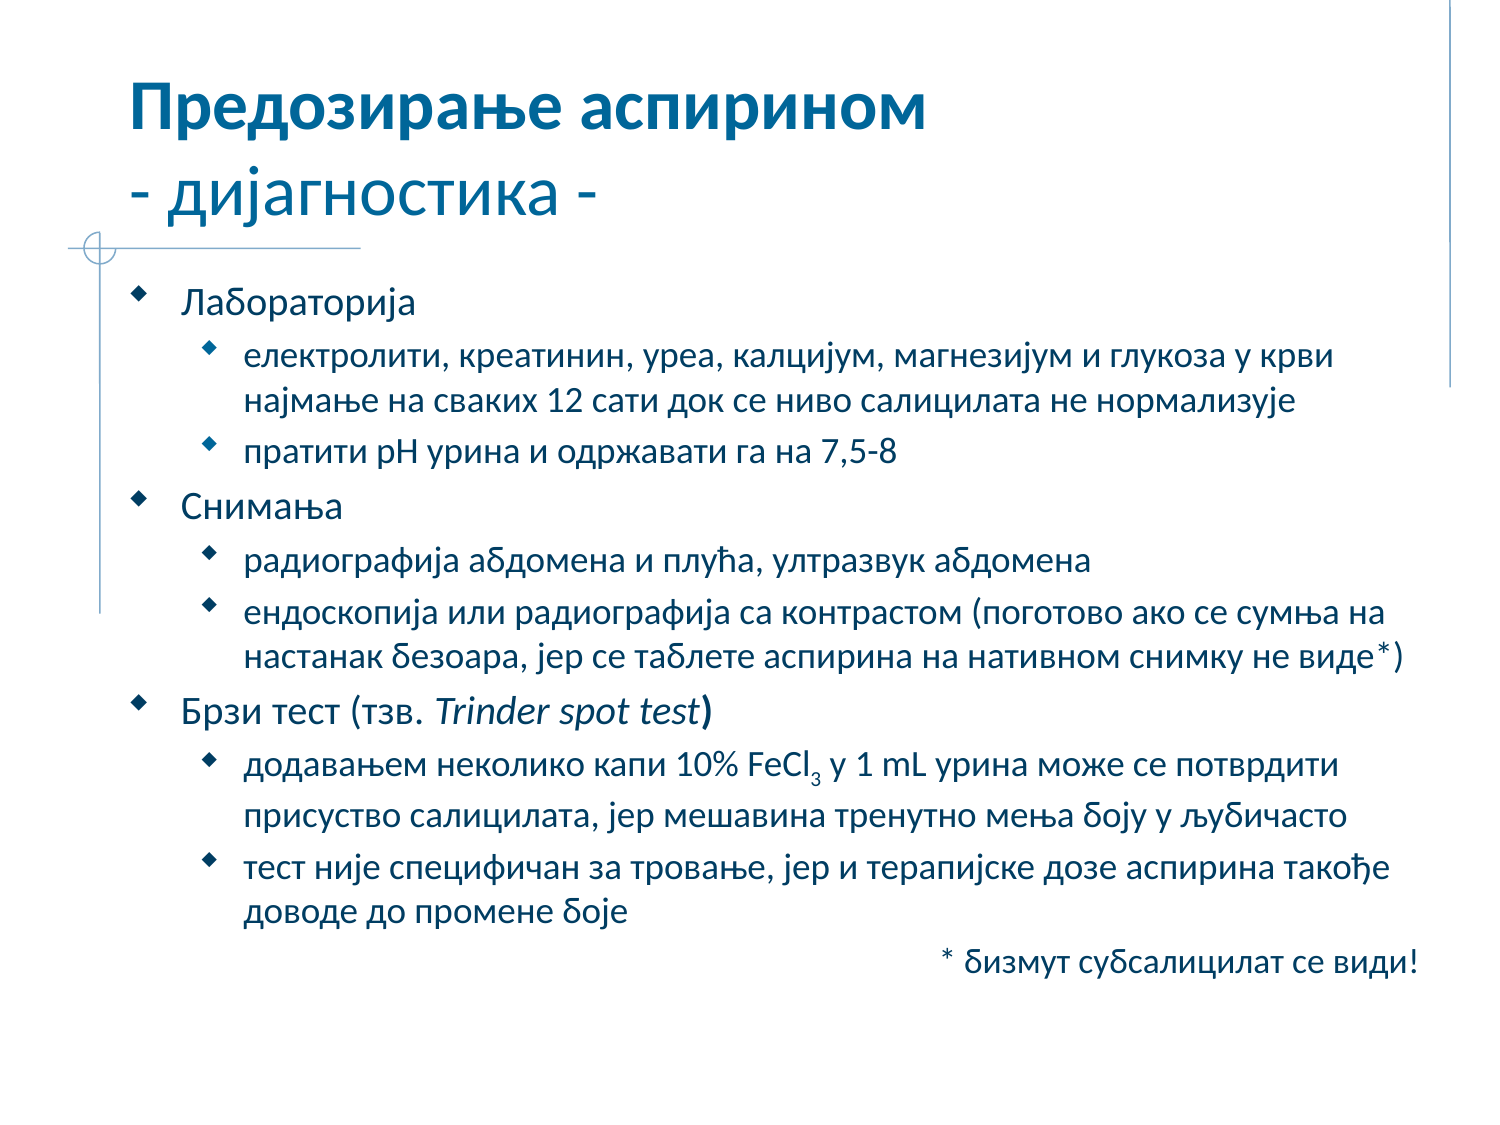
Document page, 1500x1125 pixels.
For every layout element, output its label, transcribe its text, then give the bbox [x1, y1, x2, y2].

list Лабораторија електролити, креатинин, уреа, калцијум, магнезијум и глукоза у крви најмање на сваких 12 сати док се ниво салицилата не нормализује пратити pH урина и одржавати га на 7,5-8 Снимања радиографија абдомена и плућа, ултразвук абдомена ендоскопија или радиографија са контрастом (поготово ако се сумња на настанак безоара, јер се таблете аспирина на нативном снимку не виде*) Брзи тест (тзв. Trinder spot test) додавањем неколико капи 10% FeCl3 у 1 mL урина може се потврдити присуство салицилата, јер мешавина тренутно мења боју у љубичасто тест није специфичан за тровање, јер и терапијске дозе аспирина такође доводе до промене боје * бизмут субсалицилат се види! [111, 266, 1436, 1024]
title Предозирање аспирином - дијагностика - [113, 49, 1436, 238]
